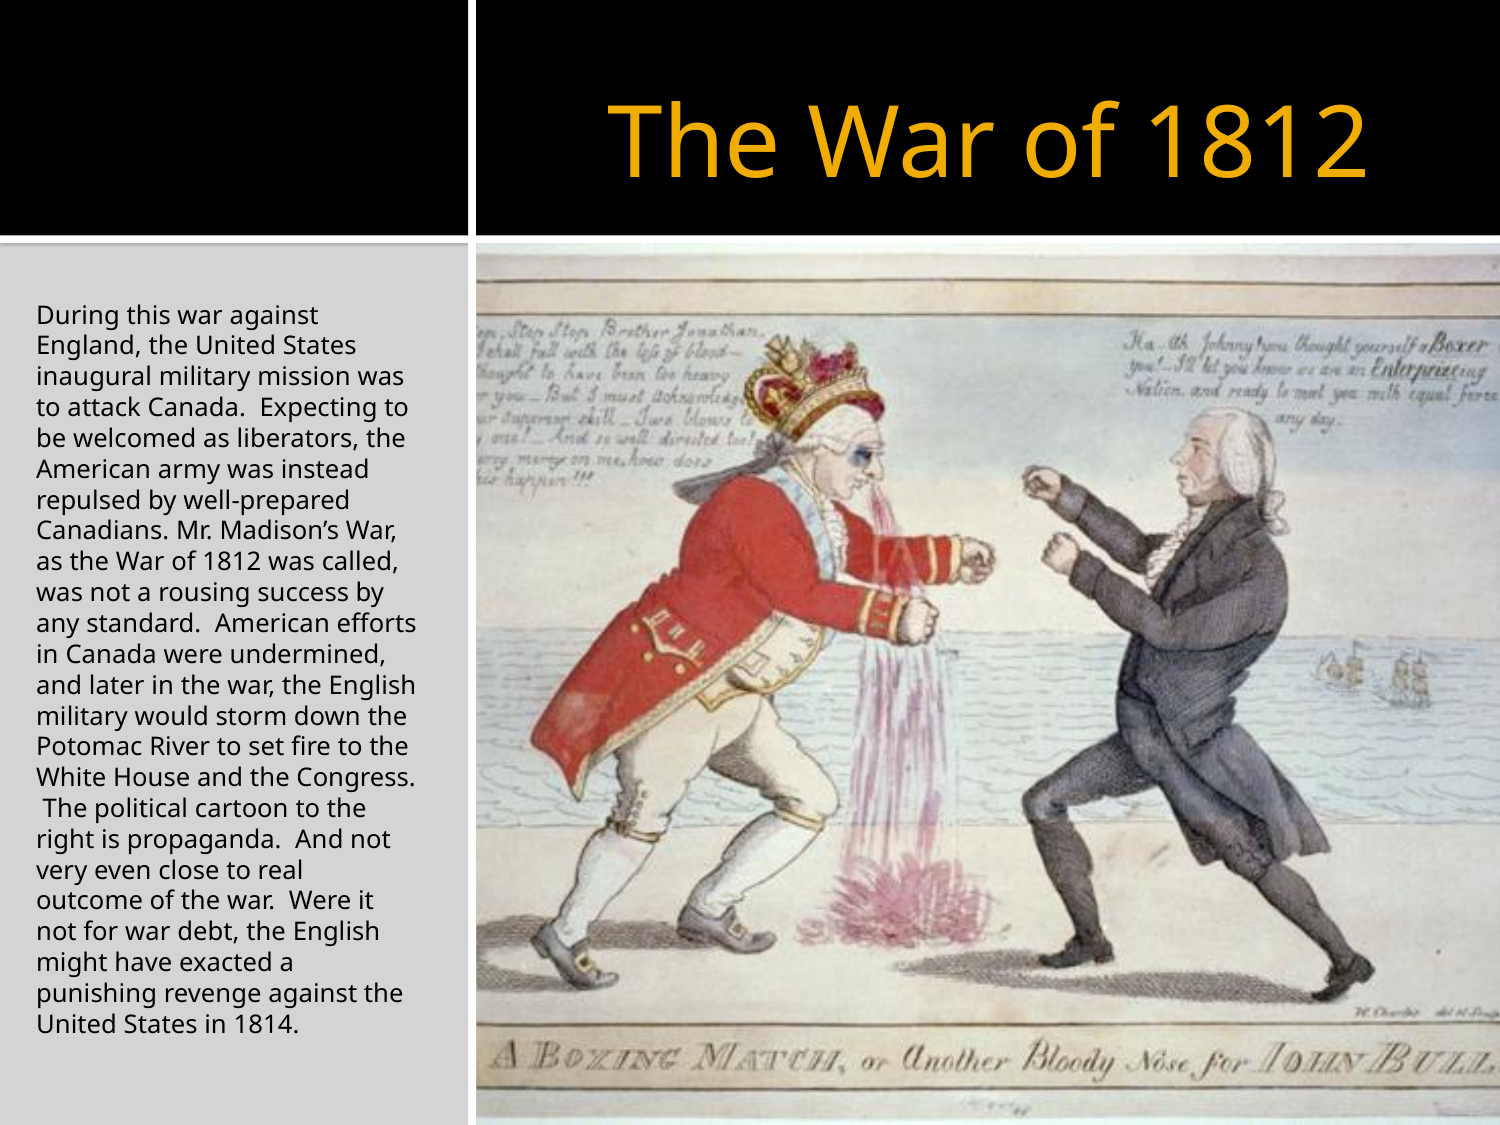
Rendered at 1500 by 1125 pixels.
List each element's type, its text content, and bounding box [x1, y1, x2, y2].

picture [476, 243, 1500, 1125]
title The War of 1812 [500, 37, 1475, 198]
list During this war against England, the United States inaugural military mission was to attack Canada. Expecting to be welcomed as liberators, the American army was instead repulsed by well-prepared Canadians. Mr. Madison’s War, as the War of 1812 was called, was not a rousing success by any standard. American efforts in Canada were undermined, and later in the war, the English military would storm down the Potomac River to set fire to the White House and the Congress. The political cartoon to the right is propaganda. And not very even close to real outcome of the war. Were it not for war debt, the English might have exacted a punishing revenge against the United States in 1814. [26, 283, 432, 1063]
